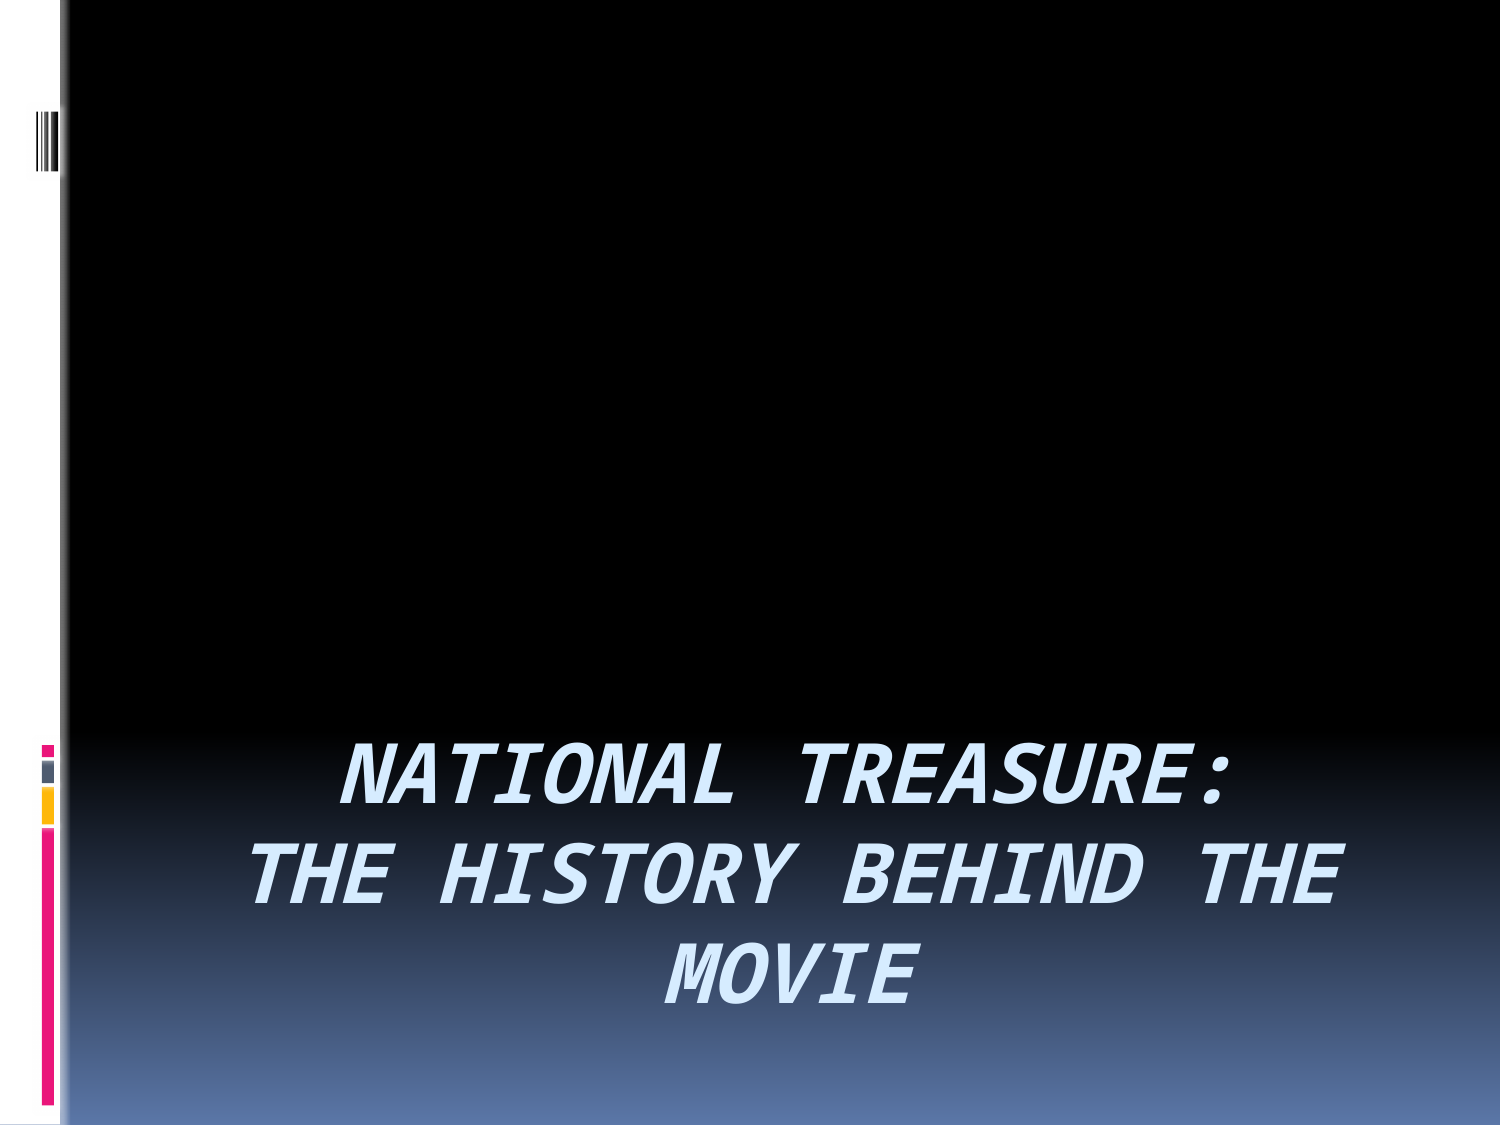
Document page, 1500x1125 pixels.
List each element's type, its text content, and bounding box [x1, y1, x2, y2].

title National Treasure: The History Behind the Movie [150, 712, 1425, 1037]
